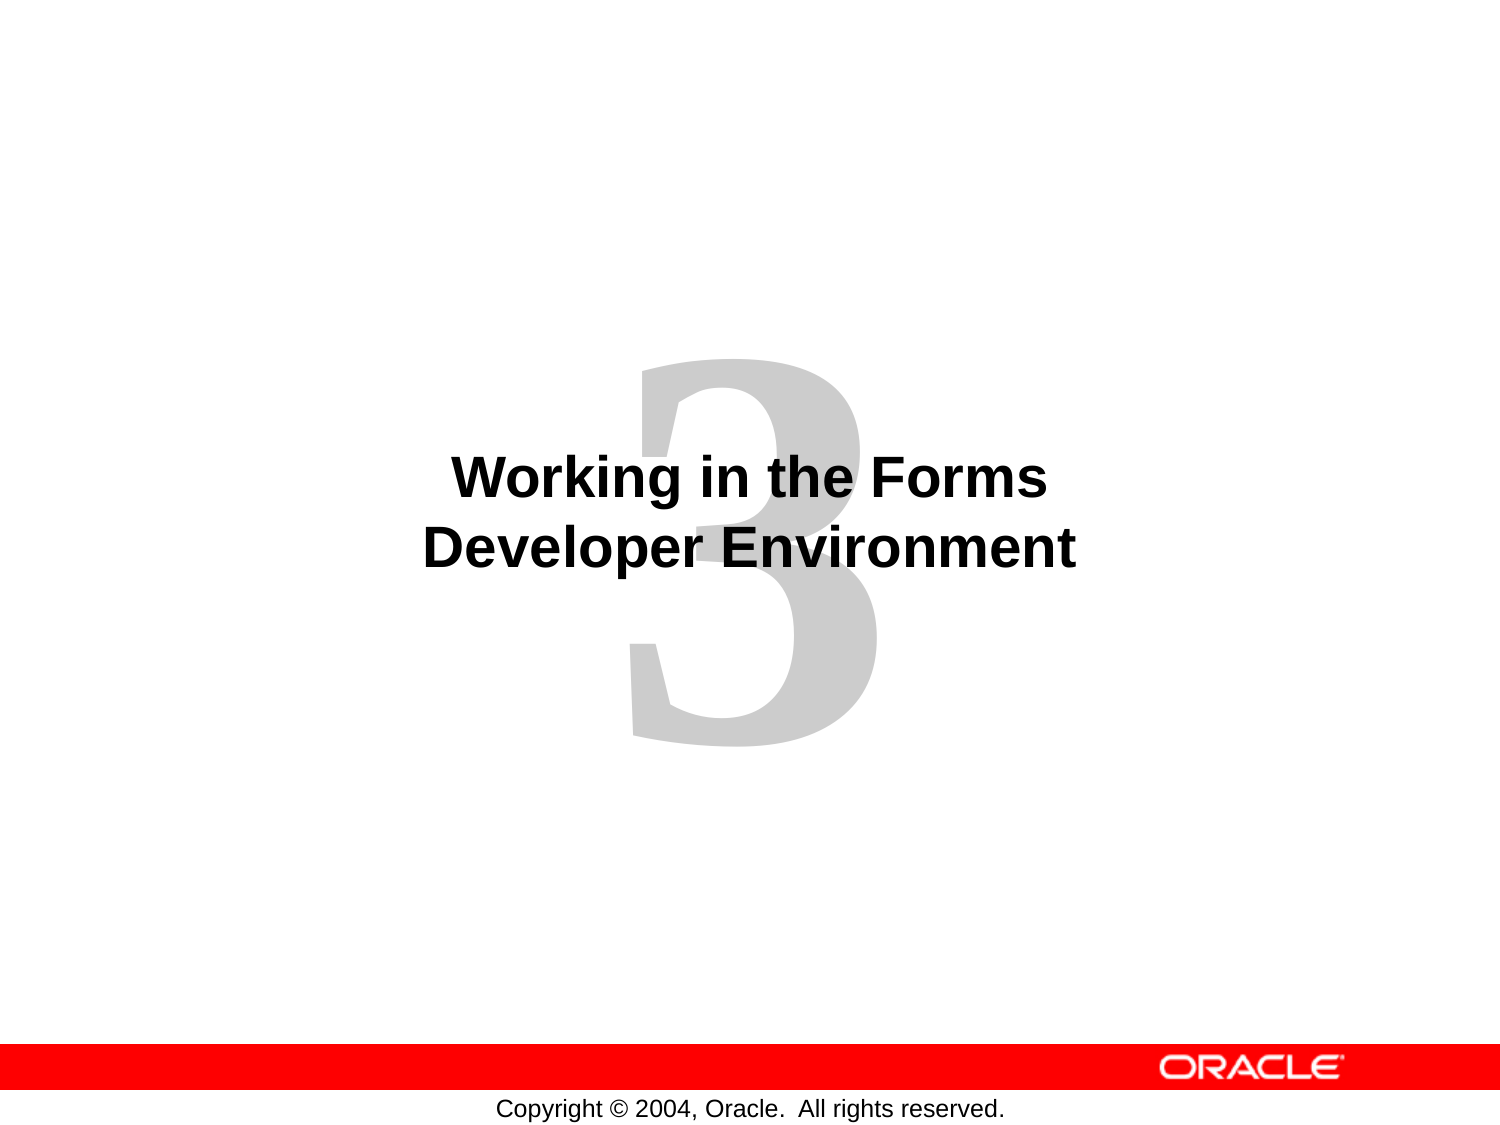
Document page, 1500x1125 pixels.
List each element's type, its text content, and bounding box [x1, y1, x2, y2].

title Working in the Forms Developer Environment [149, 437, 1351, 632]
